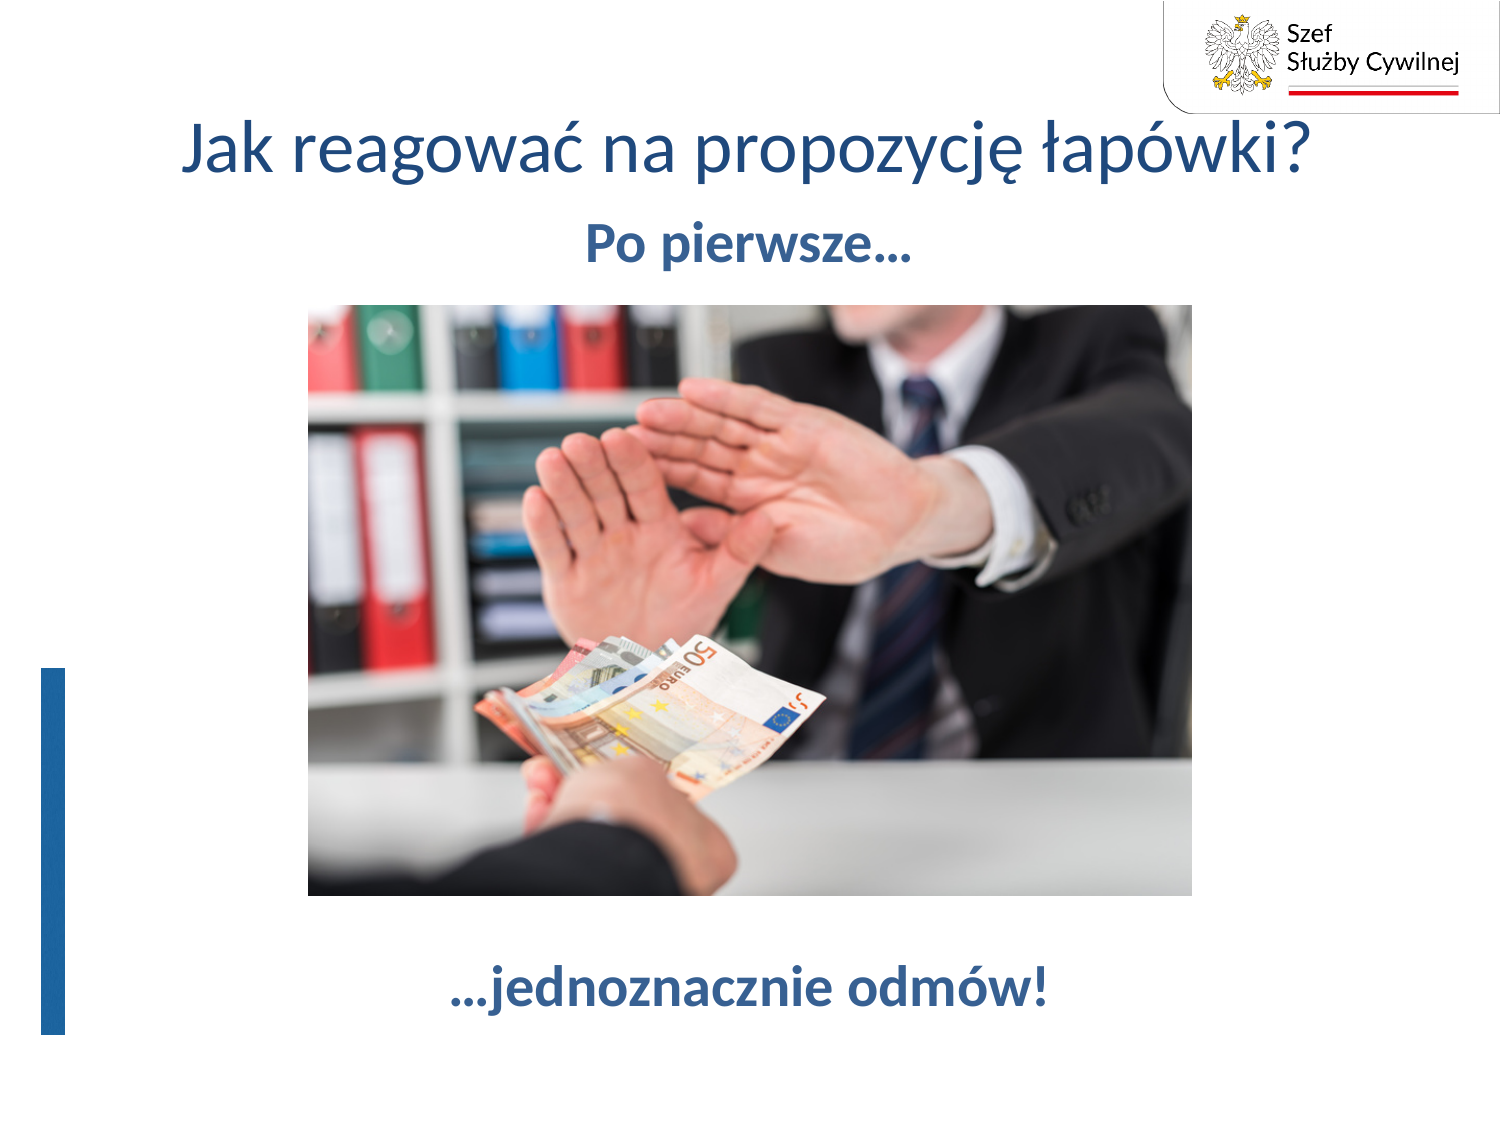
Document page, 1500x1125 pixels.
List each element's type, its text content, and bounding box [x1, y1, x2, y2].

picture [1163, 0, 1500, 114]
title Jak reagować na propozycję łapówki? [98, 89, 1398, 197]
text_box …jednoznacznie odmów! [100, 940, 1400, 1026]
picture [308, 305, 1192, 896]
picture [41, 668, 65, 1035]
text_box Po pierwsze… [82, 197, 1418, 282]
